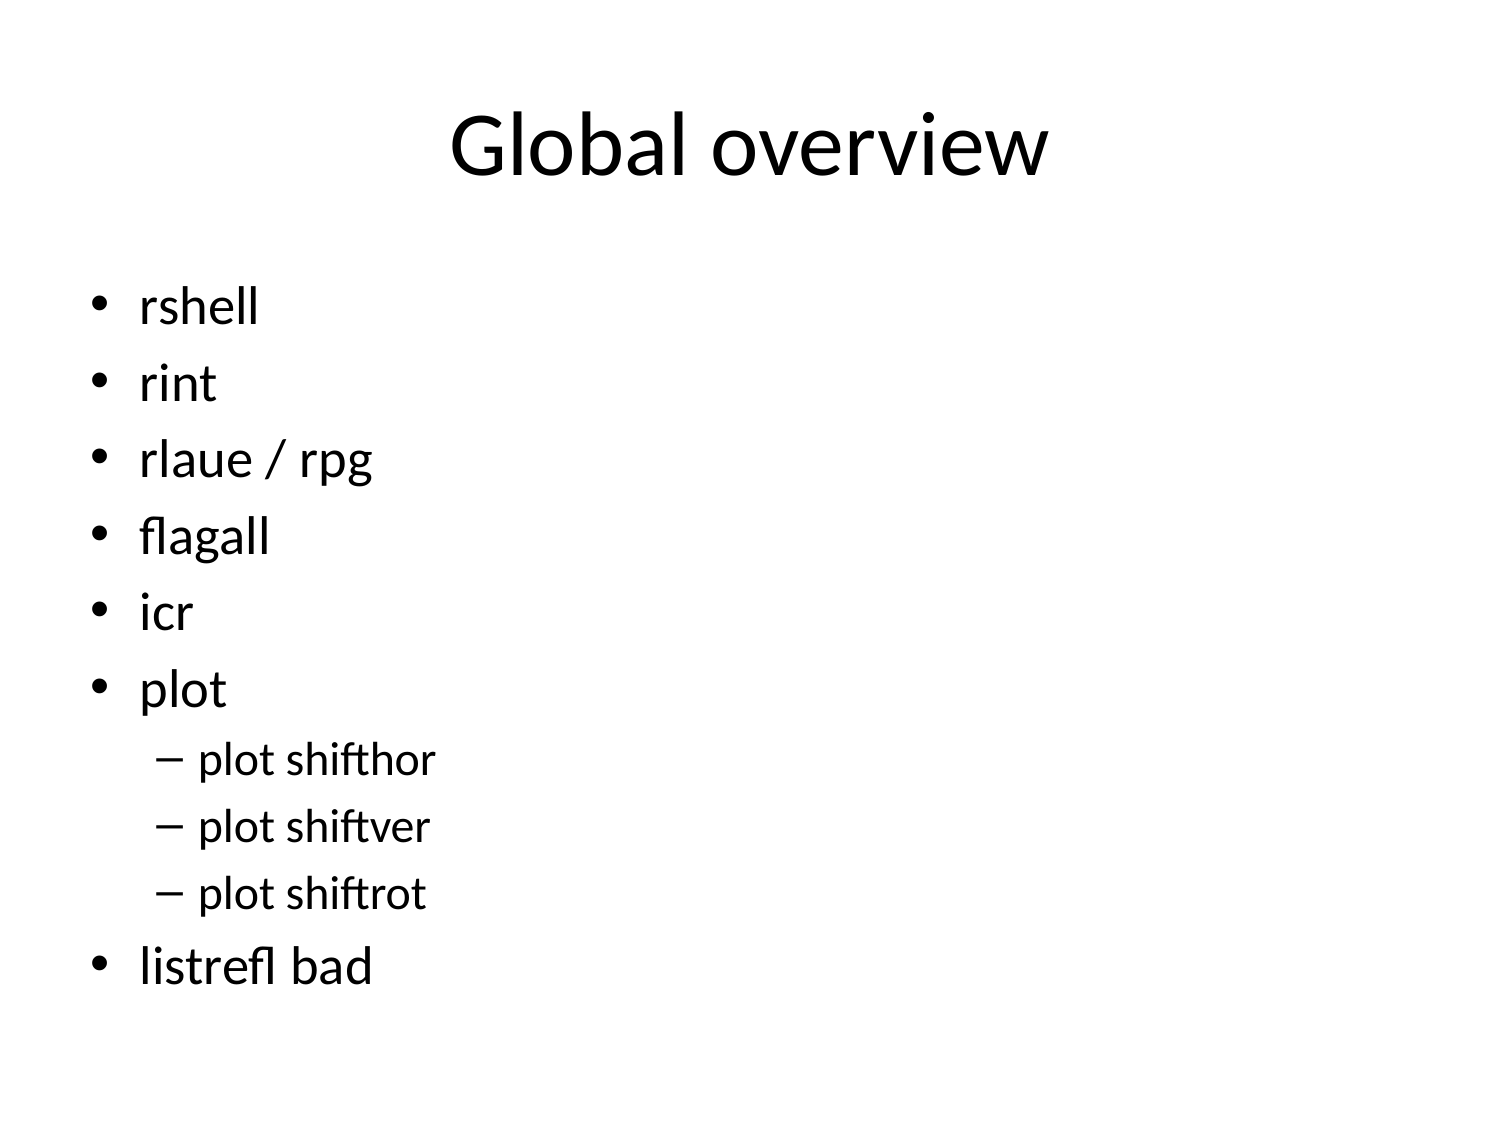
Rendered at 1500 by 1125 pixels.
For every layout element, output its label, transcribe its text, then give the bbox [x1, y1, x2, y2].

title Global overview [75, 45, 1425, 233]
list rshell rint rlaue / rpg flagall icr plot plot shifthor plot shiftver plot shiftrot listrefl bad [75, 262, 1425, 1005]
